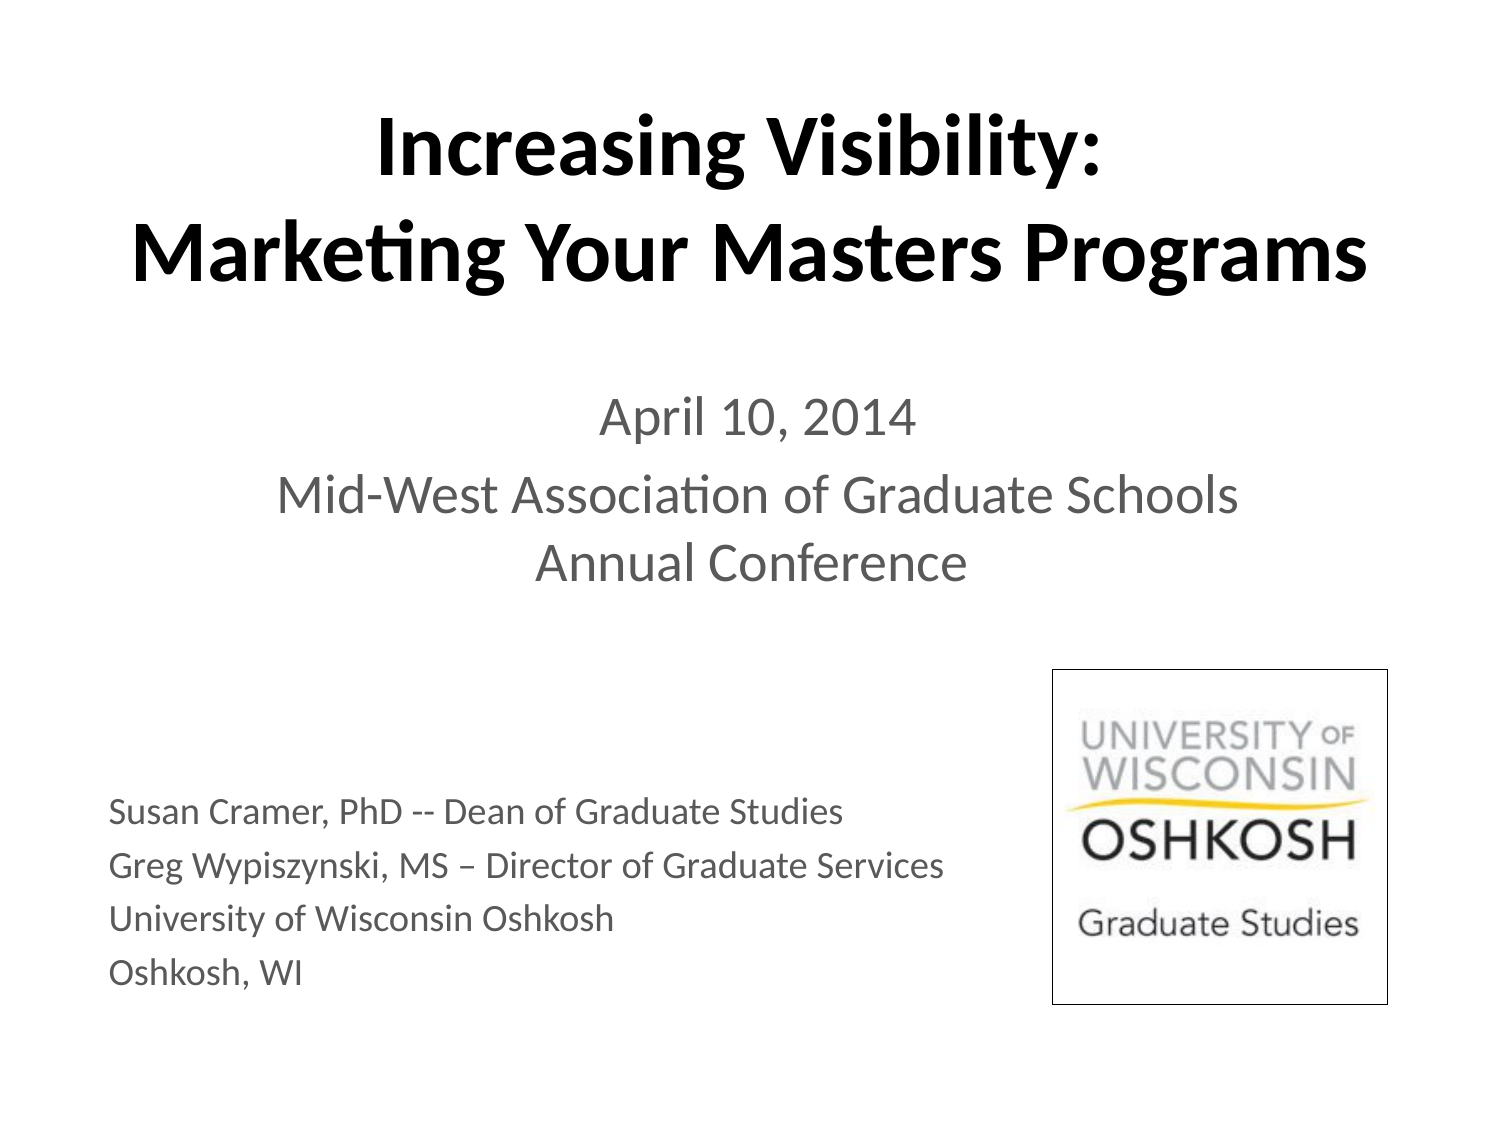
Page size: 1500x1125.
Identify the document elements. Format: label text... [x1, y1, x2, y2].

subtitle April 10, 2014 Mid-West Association of Graduate Schools Annual Conference Susan Cramer, PhD -- Dean of Graduate Studies Greg Wypiszynski, MS – Director of Graduate Services University of Wisconsin Oshkosh Oshkosh, WI [93, 371, 1424, 1005]
title Increasing Visibility: Marketing Your Masters Programs [112, 72, 1388, 314]
picture [1052, 669, 1388, 1006]
